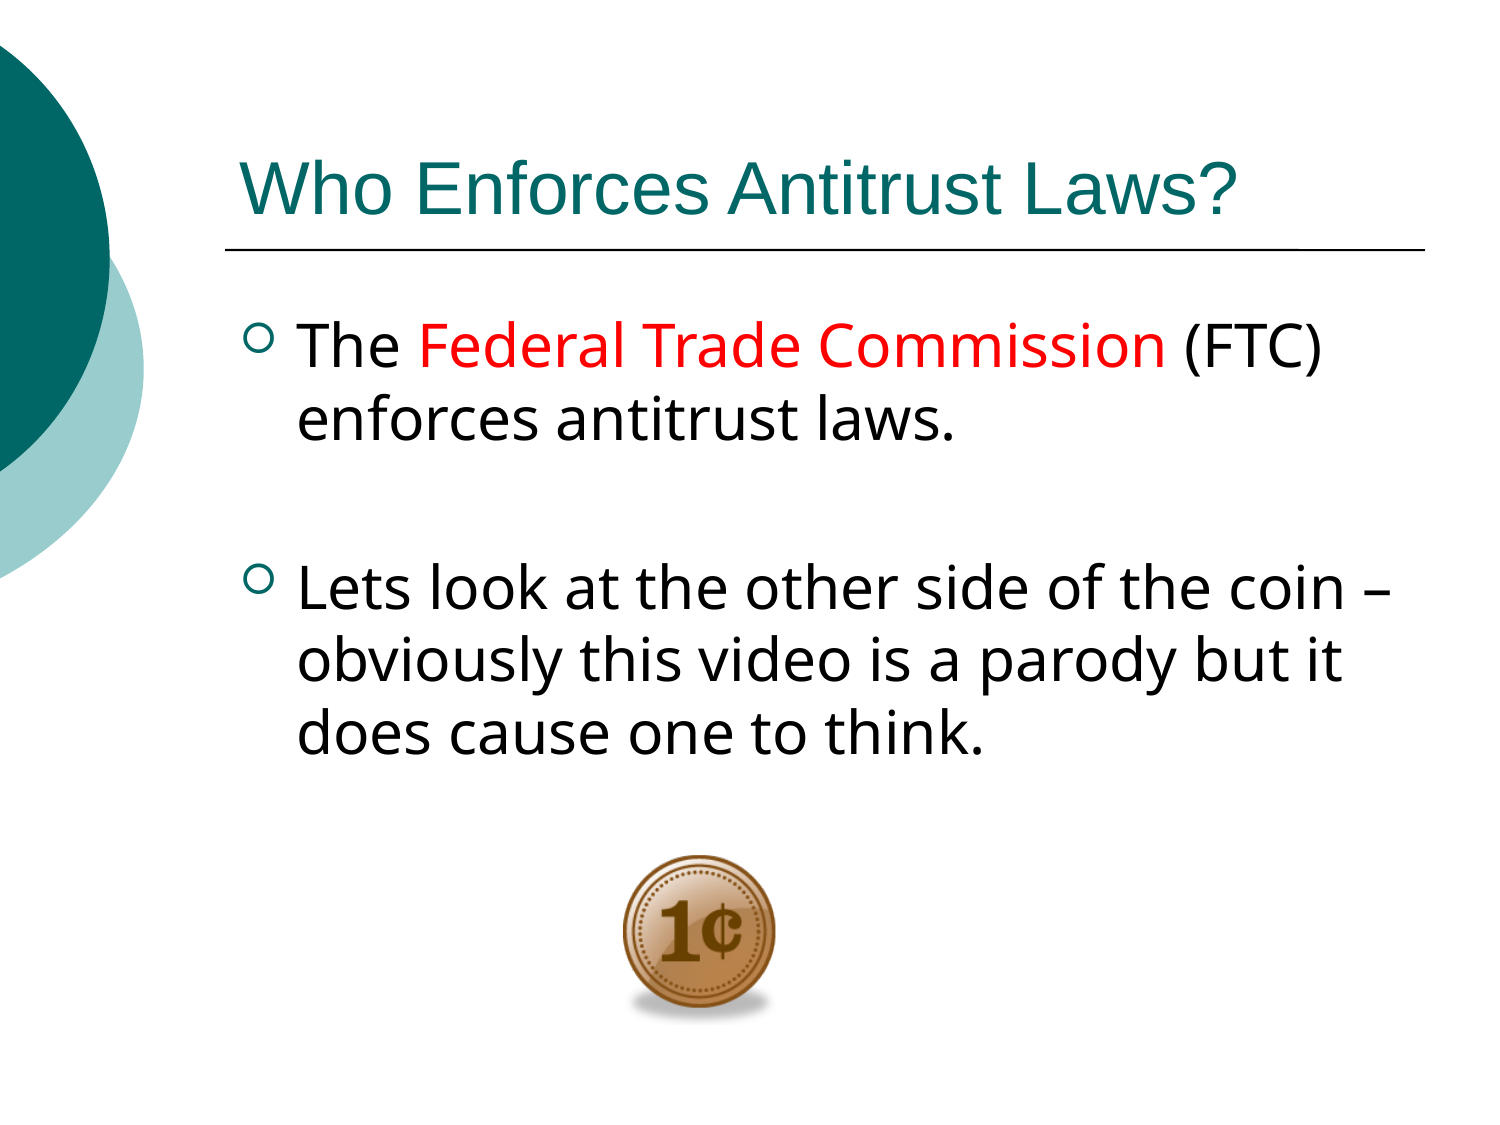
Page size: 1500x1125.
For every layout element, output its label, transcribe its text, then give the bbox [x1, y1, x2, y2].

title Who Enforces Antitrust Laws? [224, 49, 1425, 237]
list The Federal Trade Commission (FTC) enforces antitrust laws. Lets look at the other side of the coin – obviously this video is a parody but it does cause one to think. [224, 299, 1425, 975]
picture [612, 849, 788, 1026]
